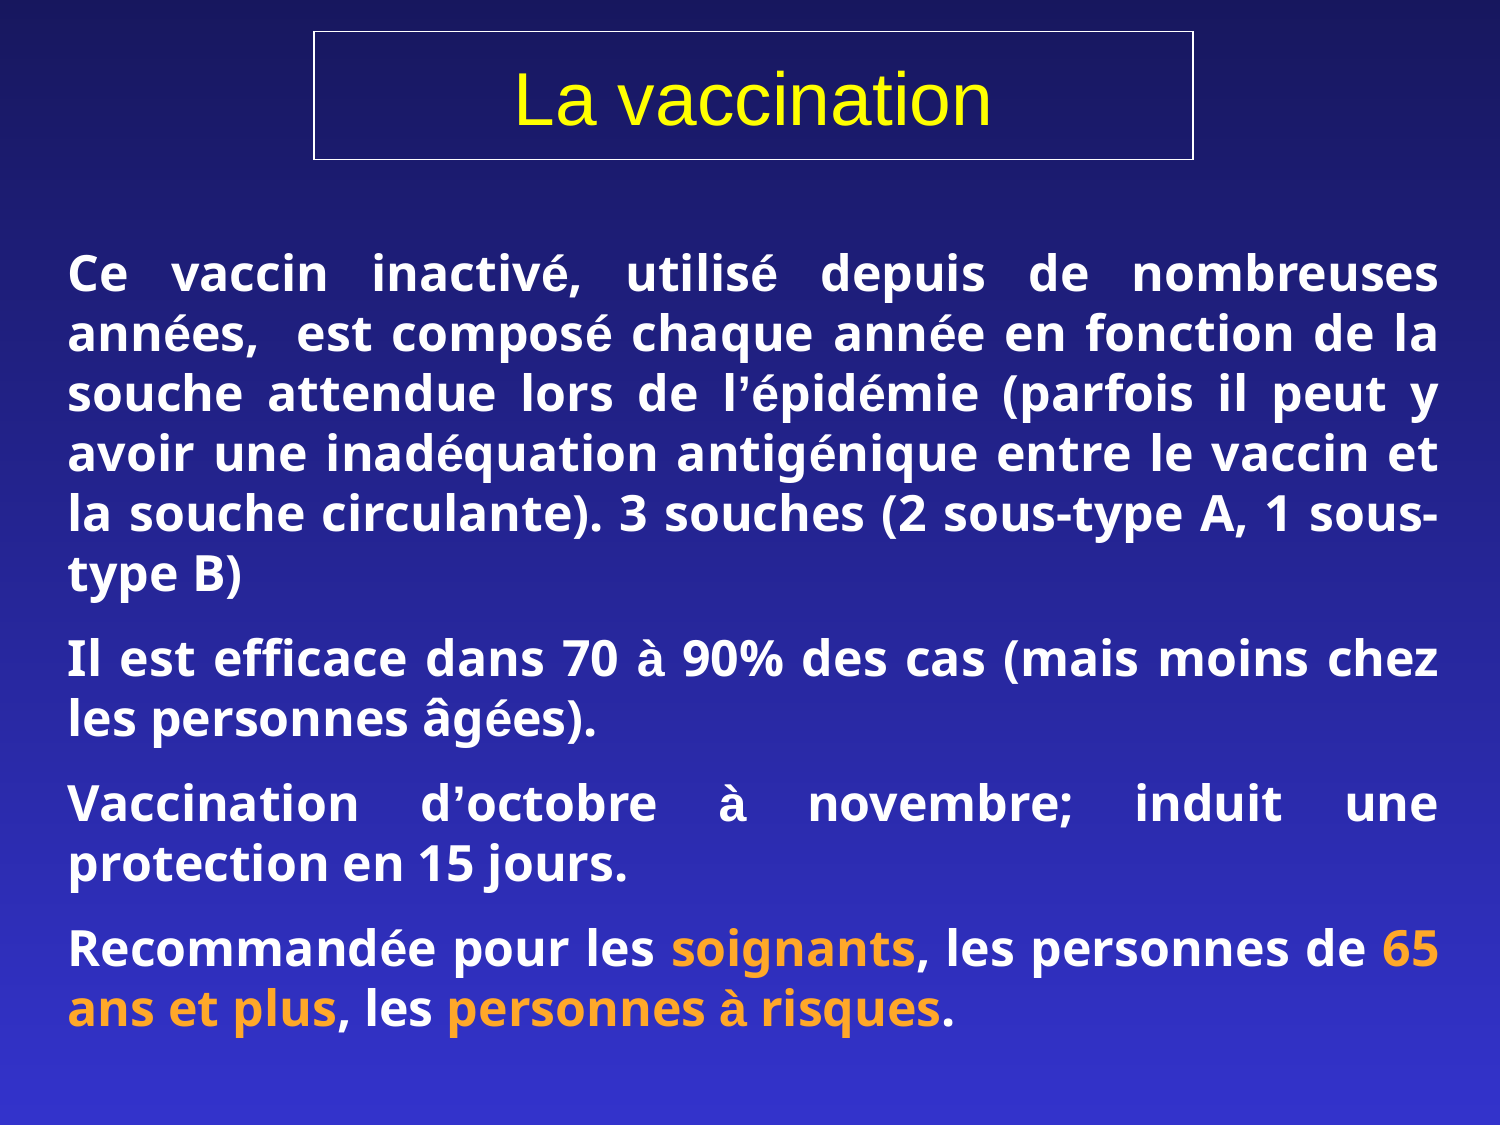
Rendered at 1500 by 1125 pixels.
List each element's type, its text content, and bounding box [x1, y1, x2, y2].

title La vaccination [313, 31, 1194, 160]
text_box Ce vaccin inactivé, utilisé depuis de nombreuses années, est composé chaque année en fonction de la souche attendue lors de l’épidémie (parfois il peut y avoir une inadéquation antigénique entre le vaccin et la souche circulante). 3 souches (2 sous-type A, 1 sous-type B) Il est efficace dans 70 à 90% des cas (mais moins chez les personnes âgées). Vaccination d’octobre à novembre; induit une protection en 15 jours. Recommandée pour les soignants, les personnes de 65 ans et plus, les personnes à risques. [52, 234, 1455, 1044]
